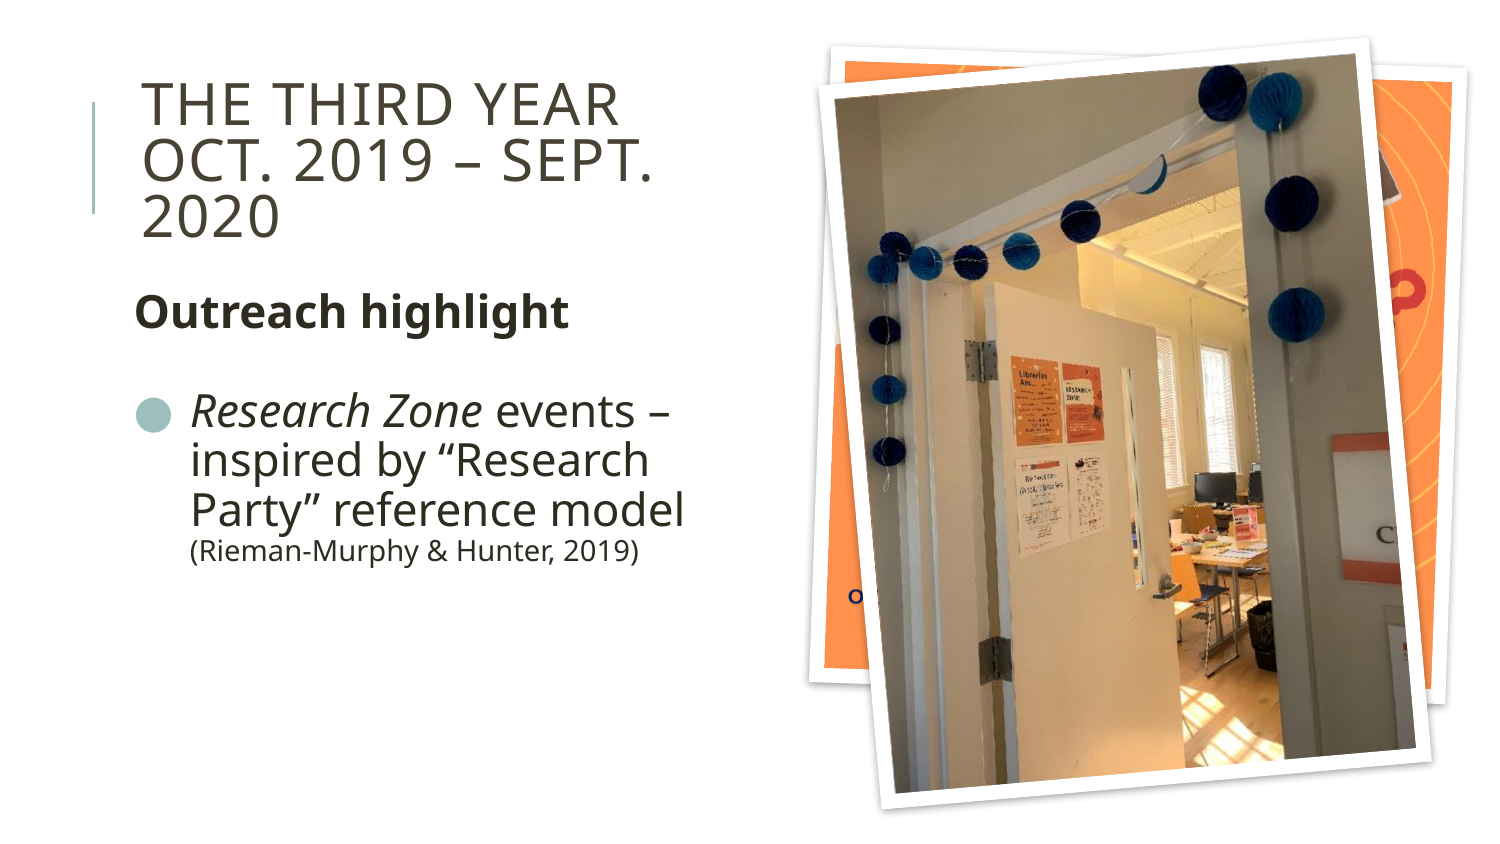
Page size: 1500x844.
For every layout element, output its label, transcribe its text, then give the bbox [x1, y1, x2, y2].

title The Third Year Oct. 2019 – Sept. 2020 [126, 71, 776, 257]
list Outreach highlight Research Zone events – inspired by “Research Party” reference model (Rieman-Murphy & Hunter, 2019) [126, 281, 698, 777]
picture [775, 55, 1475, 793]
